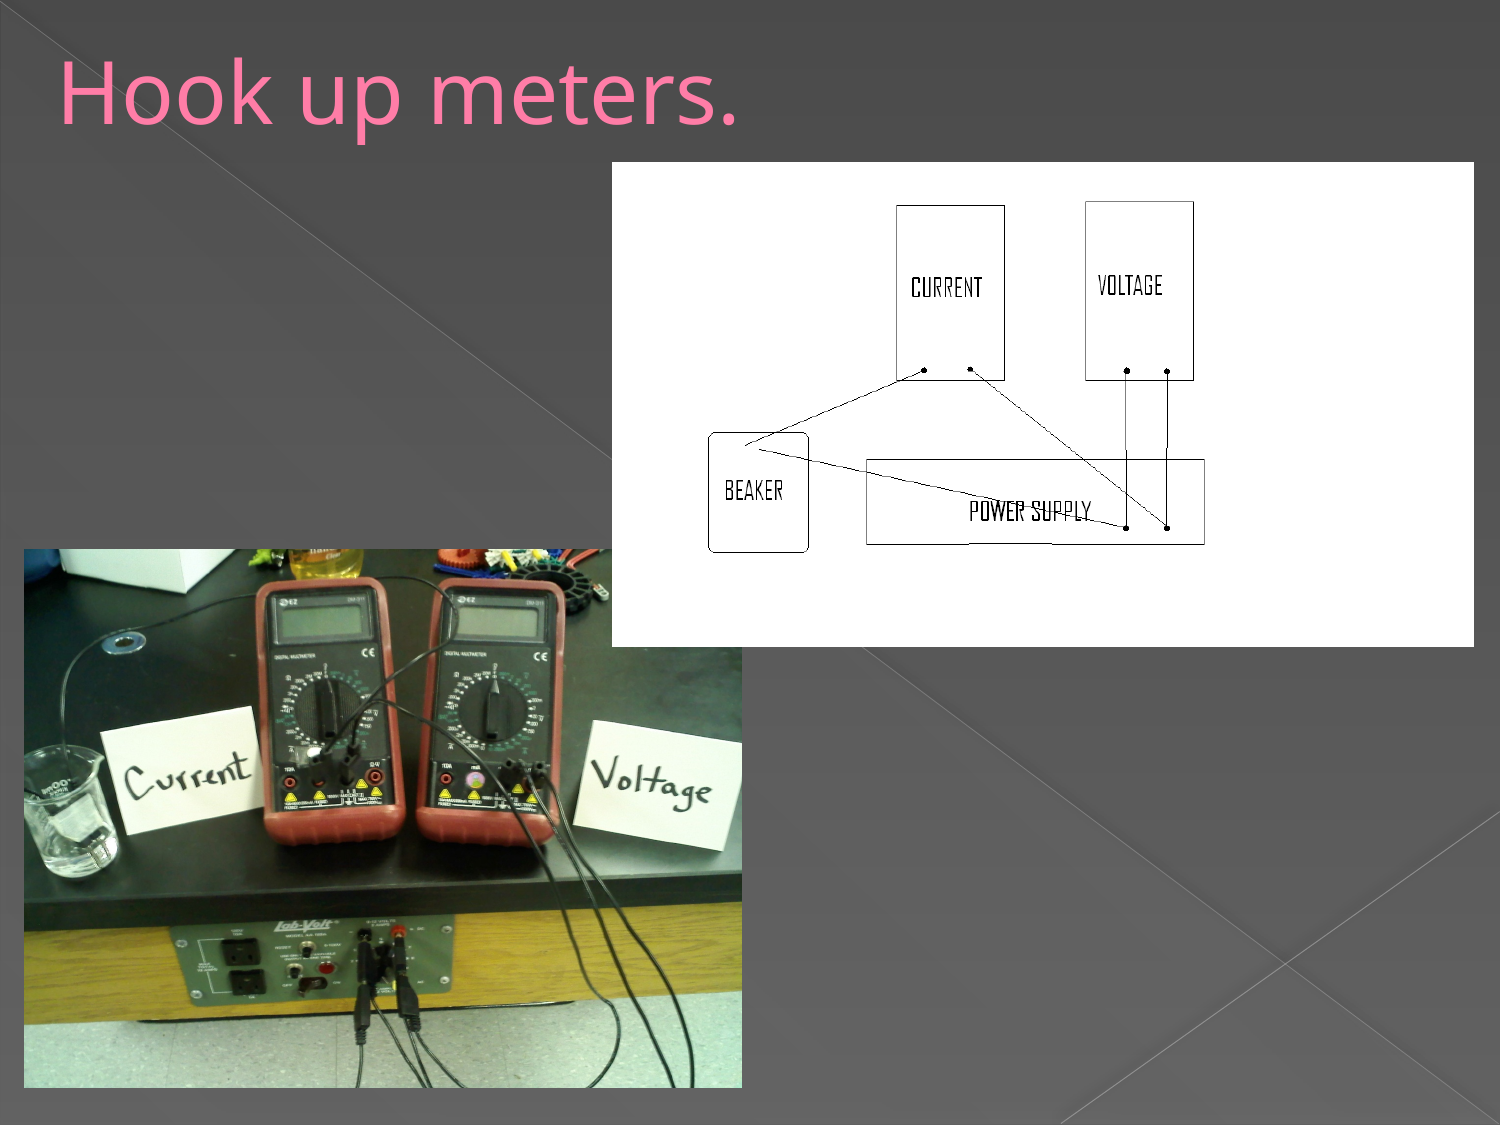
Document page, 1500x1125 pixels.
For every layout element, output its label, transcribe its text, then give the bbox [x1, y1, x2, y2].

title Hook up meters. [0, 0, 1313, 205]
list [24, 549, 742, 1088]
picture [612, 162, 1474, 647]
